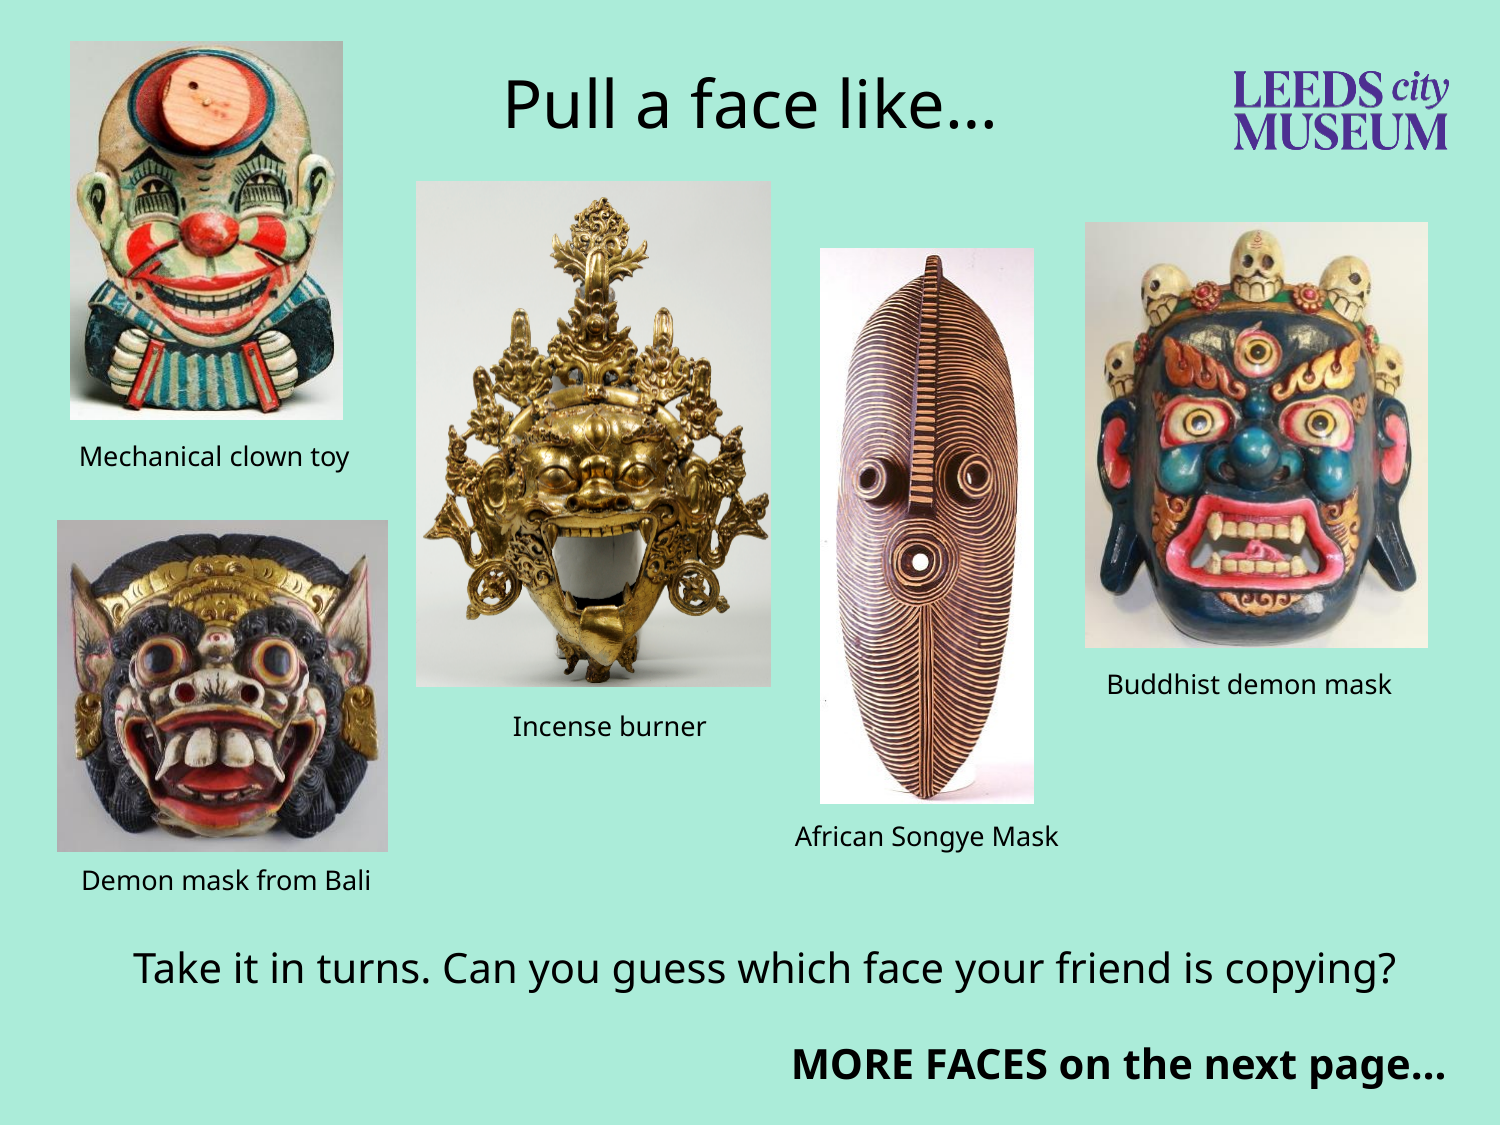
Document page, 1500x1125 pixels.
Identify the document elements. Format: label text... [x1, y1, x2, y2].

text_box Mechanical clown toy [22, 433, 406, 476]
picture [416, 181, 771, 687]
text_box Demon mask from Bali [34, 857, 418, 900]
picture [56, 520, 389, 853]
text_box Incense burner [418, 703, 802, 746]
text_box MORE FACES on the next page… [671, 1014, 1500, 1113]
title Pull a face like… [75, 7, 1426, 196]
picture [1426, 71, 1449, 150]
text_box Buddhist demon mask [1057, 661, 1442, 704]
picture [1084, 221, 1429, 648]
picture [70, 41, 343, 420]
picture [820, 248, 1034, 805]
text_box African Songye Mask [734, 813, 1119, 856]
text_box Take it in turns. Can you guess which face your friend is copying? [71, 898, 1458, 1086]
